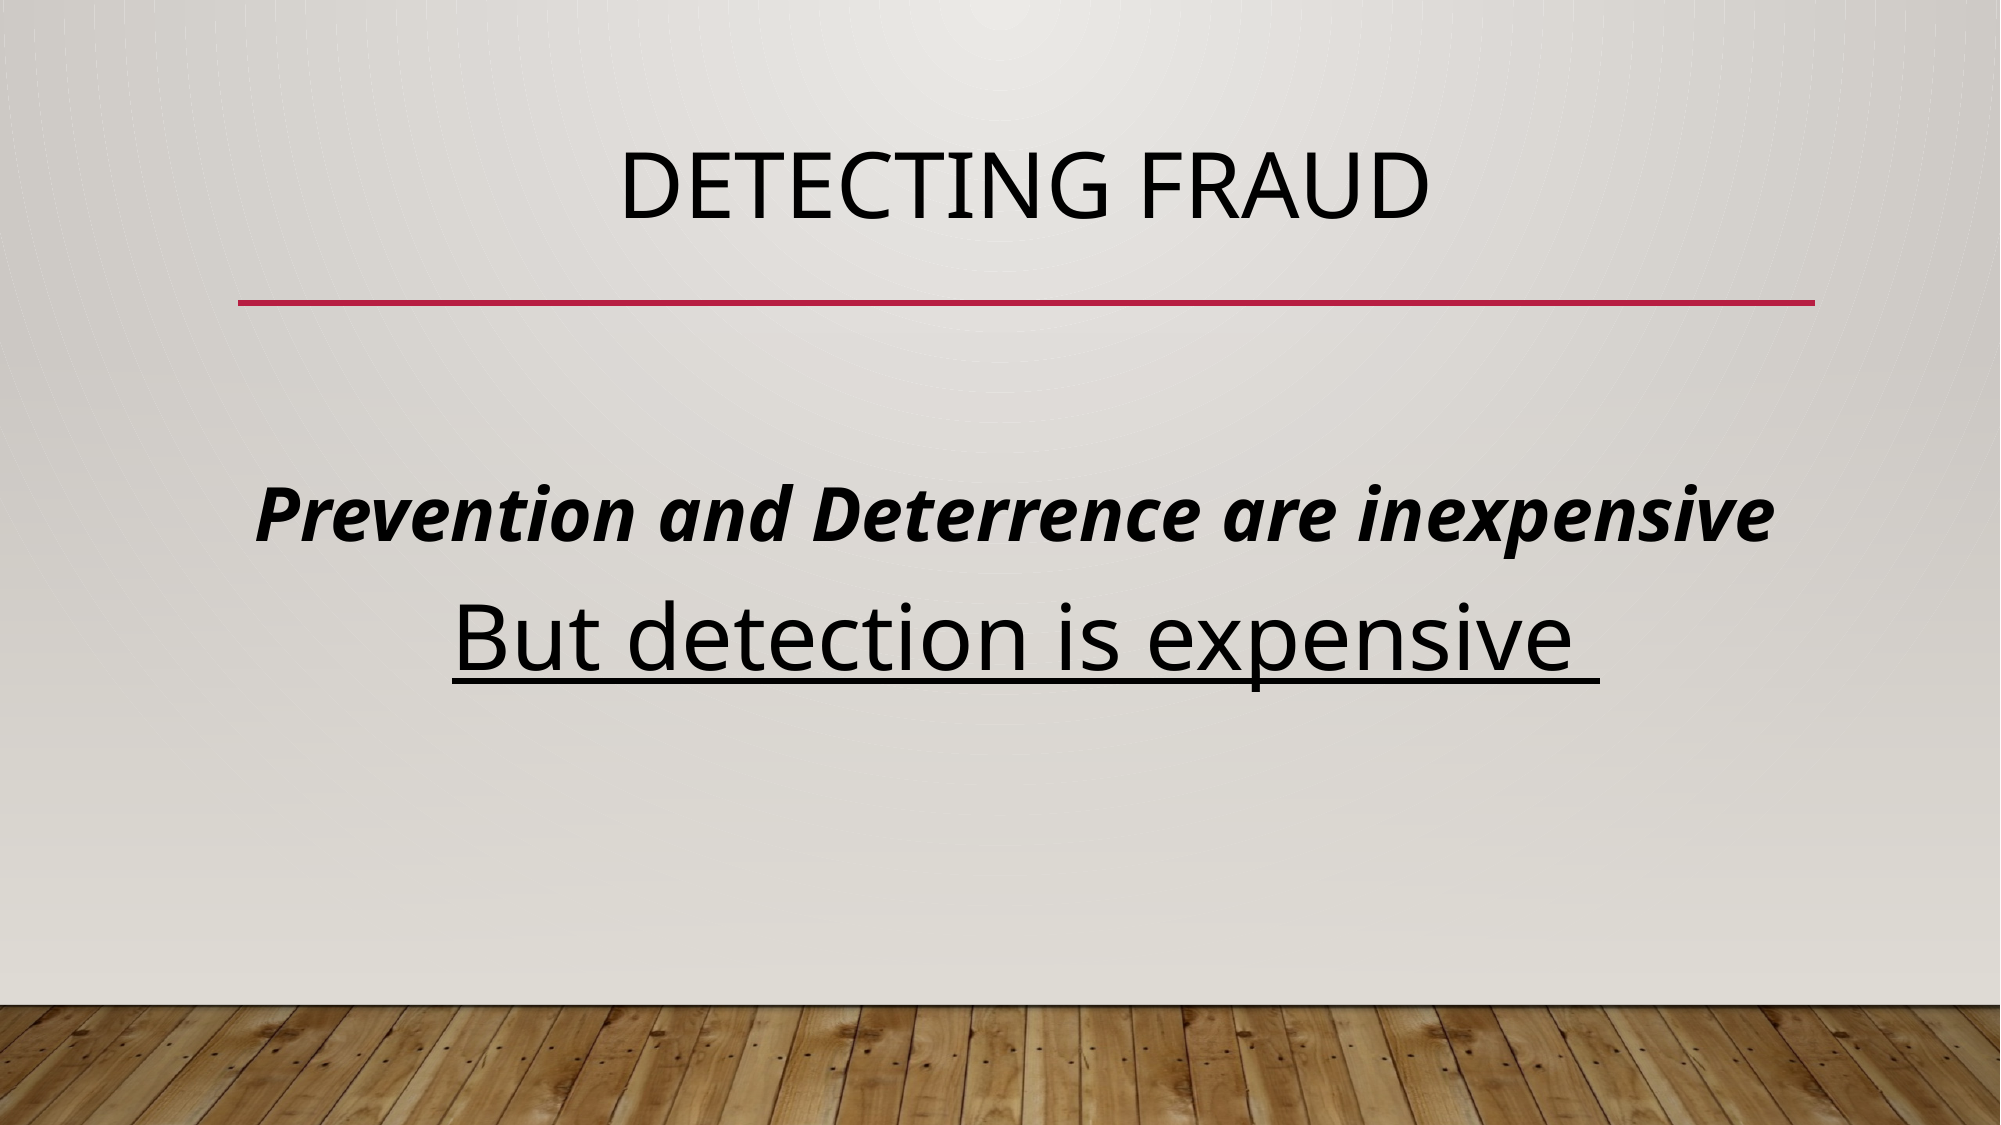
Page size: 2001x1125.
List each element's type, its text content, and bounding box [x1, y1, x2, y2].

title Detecting Fraud [238, 131, 1814, 305]
list Prevention and Deterrence are inexpensive But detection is expensive [238, 330, 1814, 897]
picture [0, 1005, 2000, 1125]
